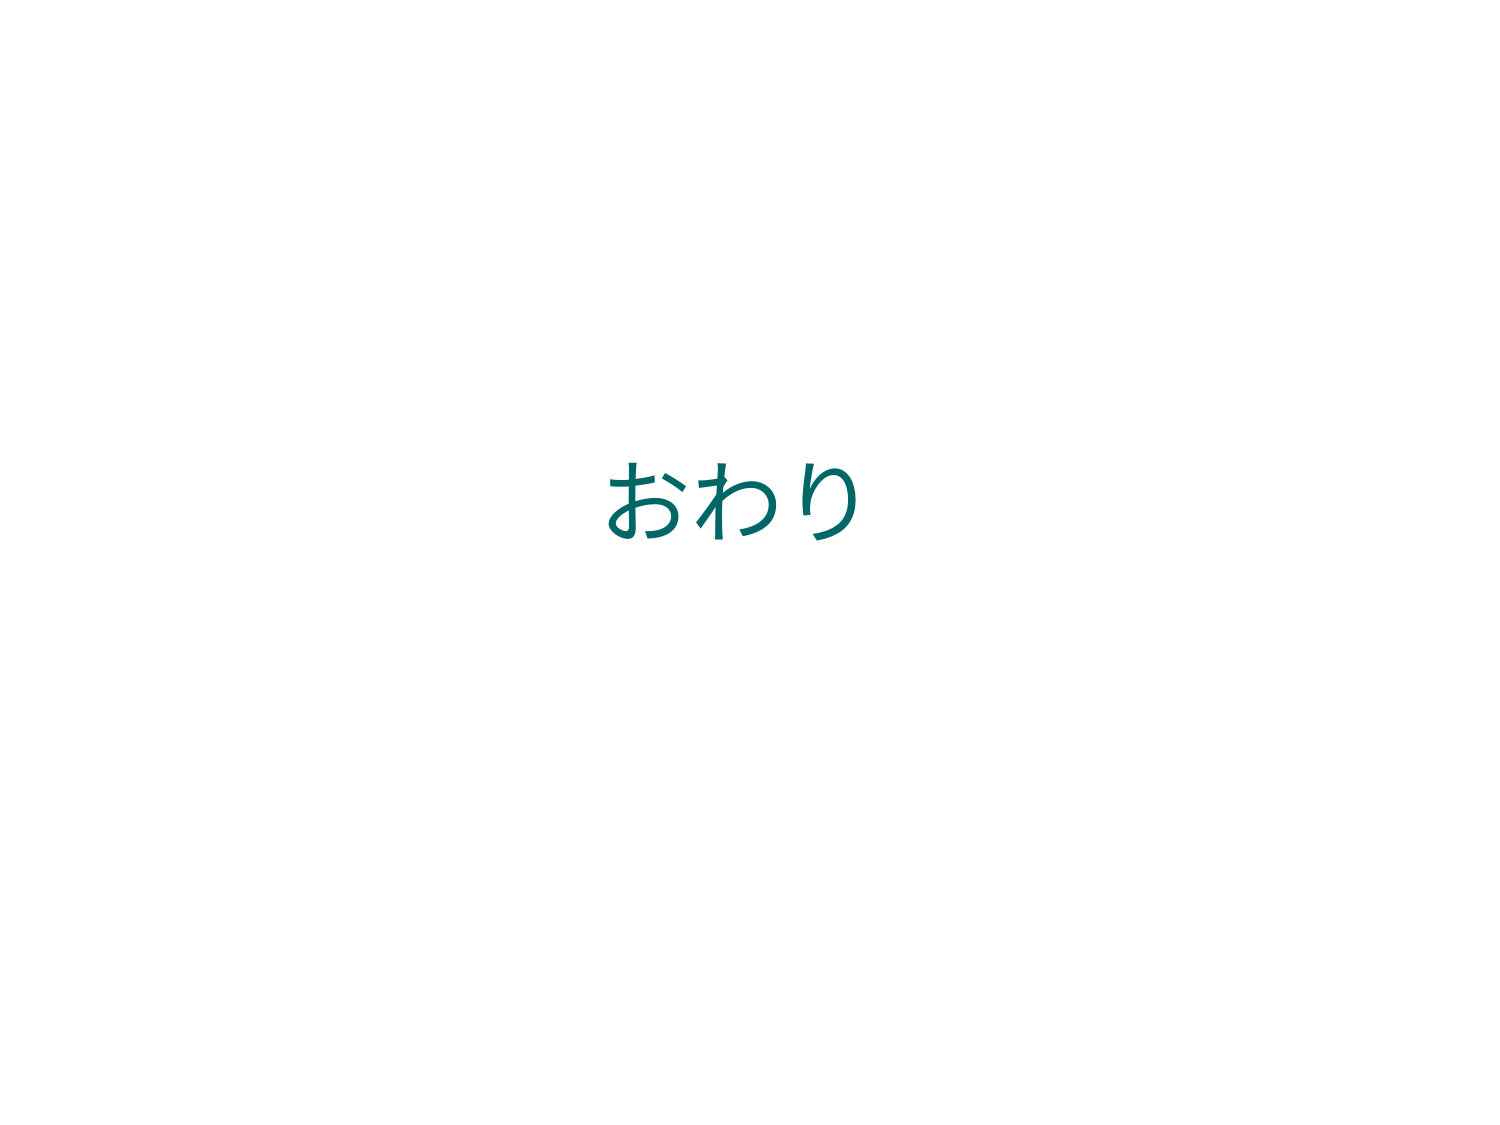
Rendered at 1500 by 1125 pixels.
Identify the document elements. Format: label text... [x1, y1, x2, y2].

text_box おわり [312, 437, 1163, 563]
